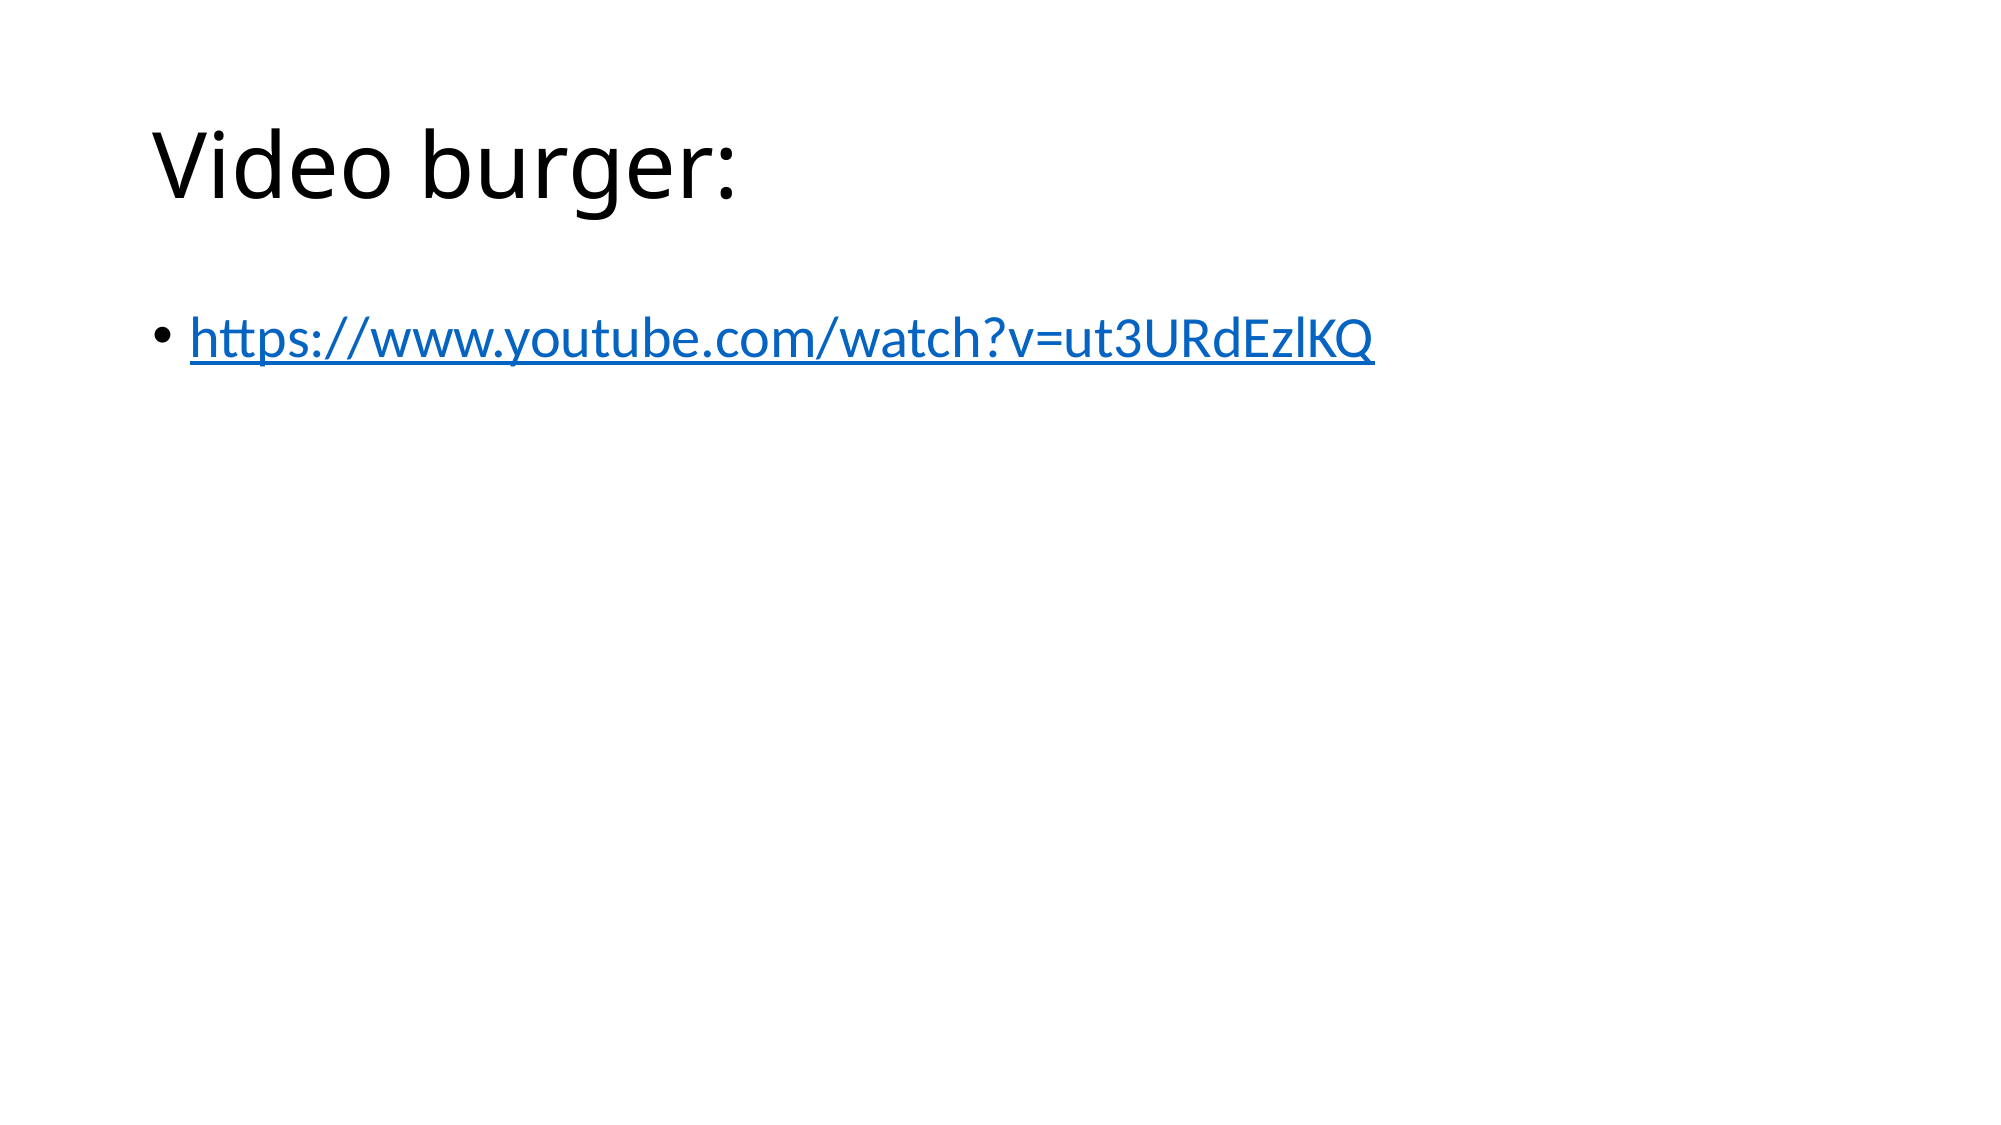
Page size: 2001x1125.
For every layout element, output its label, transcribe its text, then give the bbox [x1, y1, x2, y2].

title Video burger: [137, 59, 1863, 278]
list https://www.youtube.com/watch?v=ut3URdEzlKQ [137, 299, 1863, 1014]
